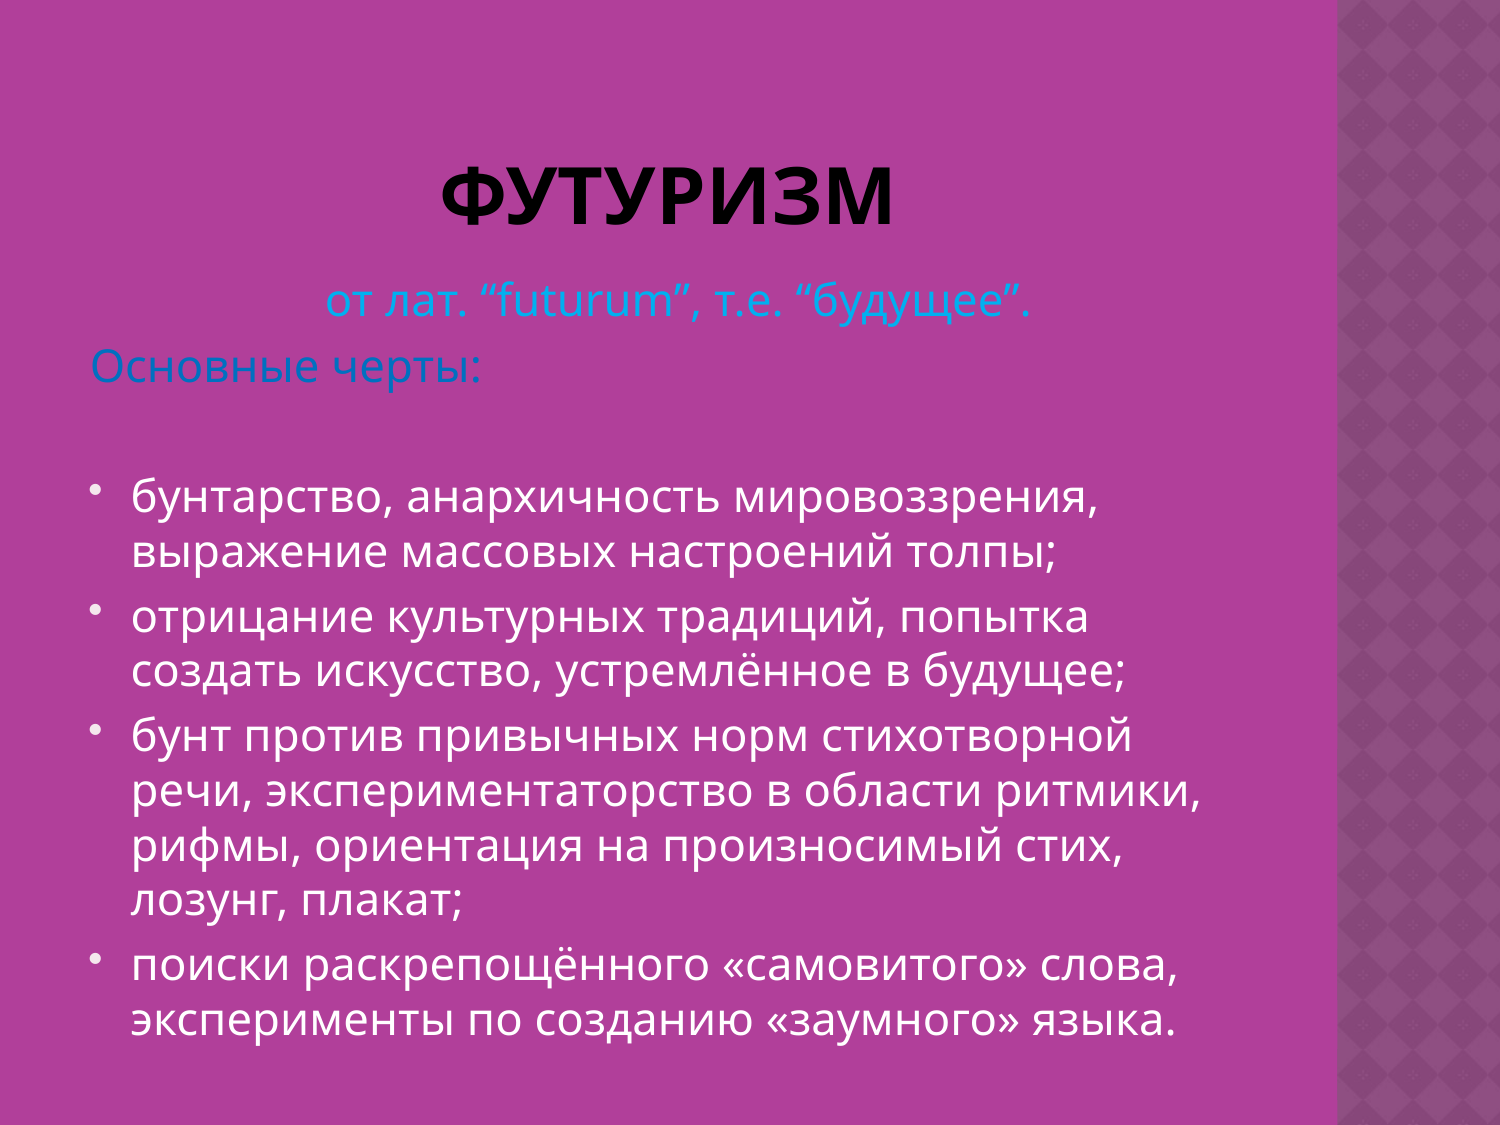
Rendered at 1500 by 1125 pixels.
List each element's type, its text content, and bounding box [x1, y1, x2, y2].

list от лат. “futurum”, т.е. “будущее”. Основные черты: бунтарство, анархичность мировоззрения, выражение массовых настроений толпы; отрицание культурных традиций, попытка создать искусство, устремлённое в будущее; бунт против привычных норм стихотворной речи, экспериментаторство в области ритмики, рифмы, ориентация на произносимый стих, лозунг, плакат; поиски раскрепощённого «самовитого» слова, эксперименты по созданию «заумного» языка. [75, 264, 1263, 1059]
title Футуризм [75, 52, 1263, 240]
